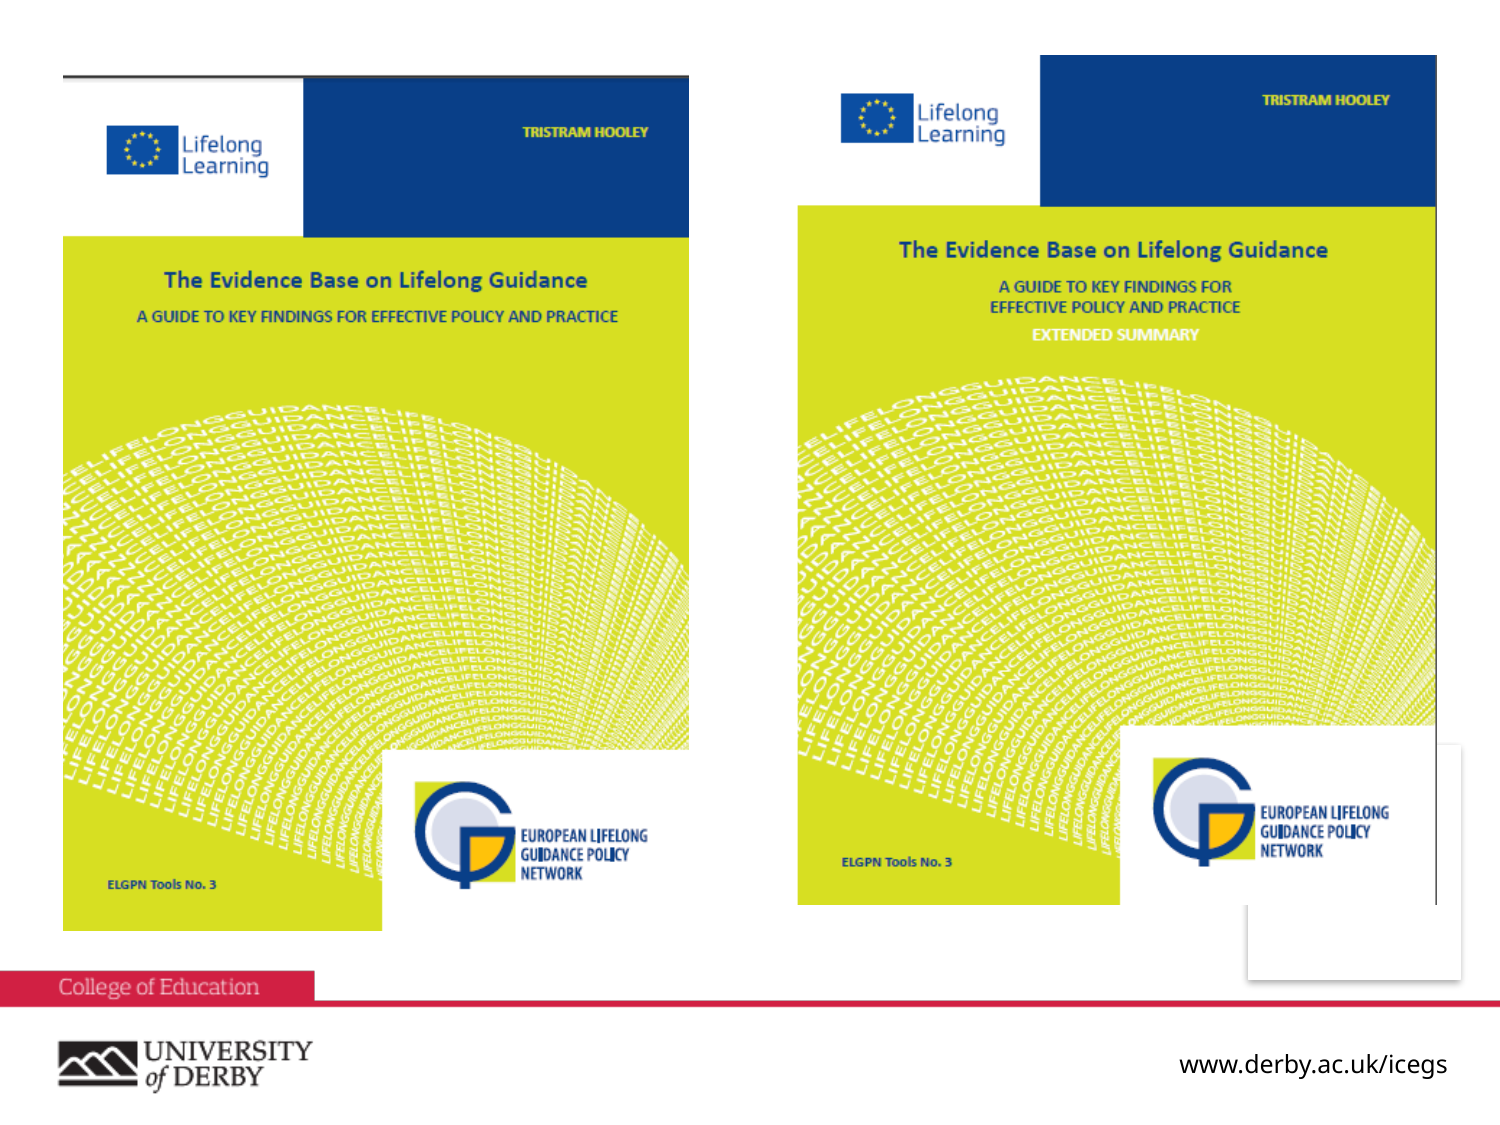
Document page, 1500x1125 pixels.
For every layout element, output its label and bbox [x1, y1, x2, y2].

picture [797, 55, 1438, 905]
picture [62, 74, 690, 931]
